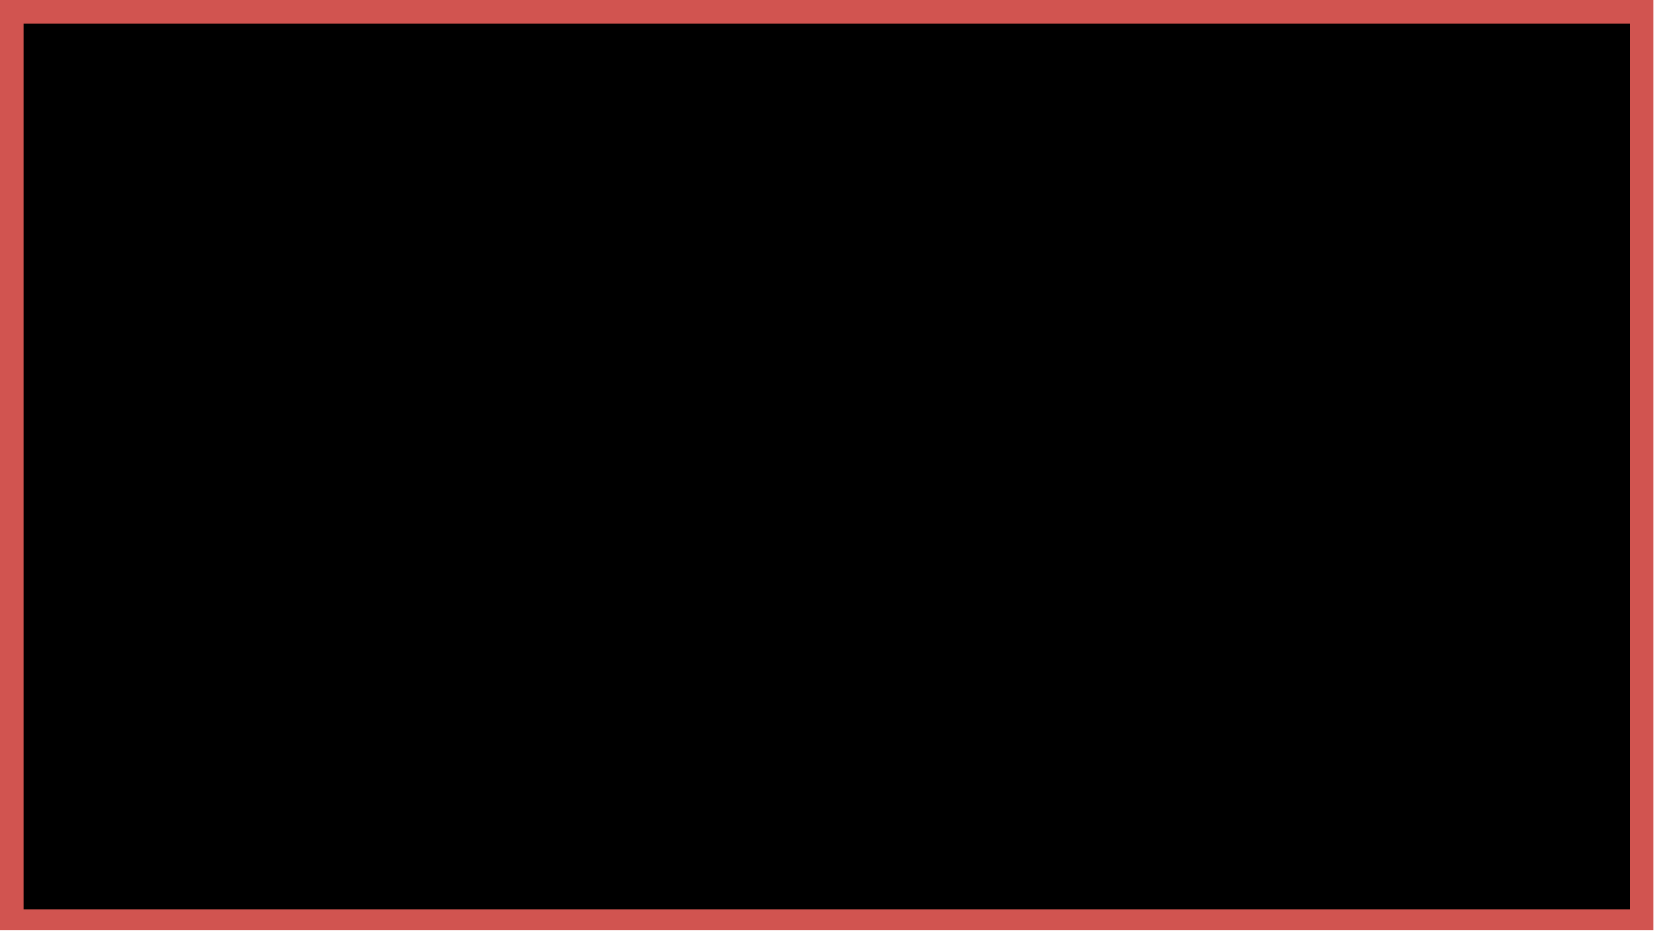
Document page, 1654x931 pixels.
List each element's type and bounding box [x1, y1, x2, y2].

text_box [23, 23, 1630, 910]
